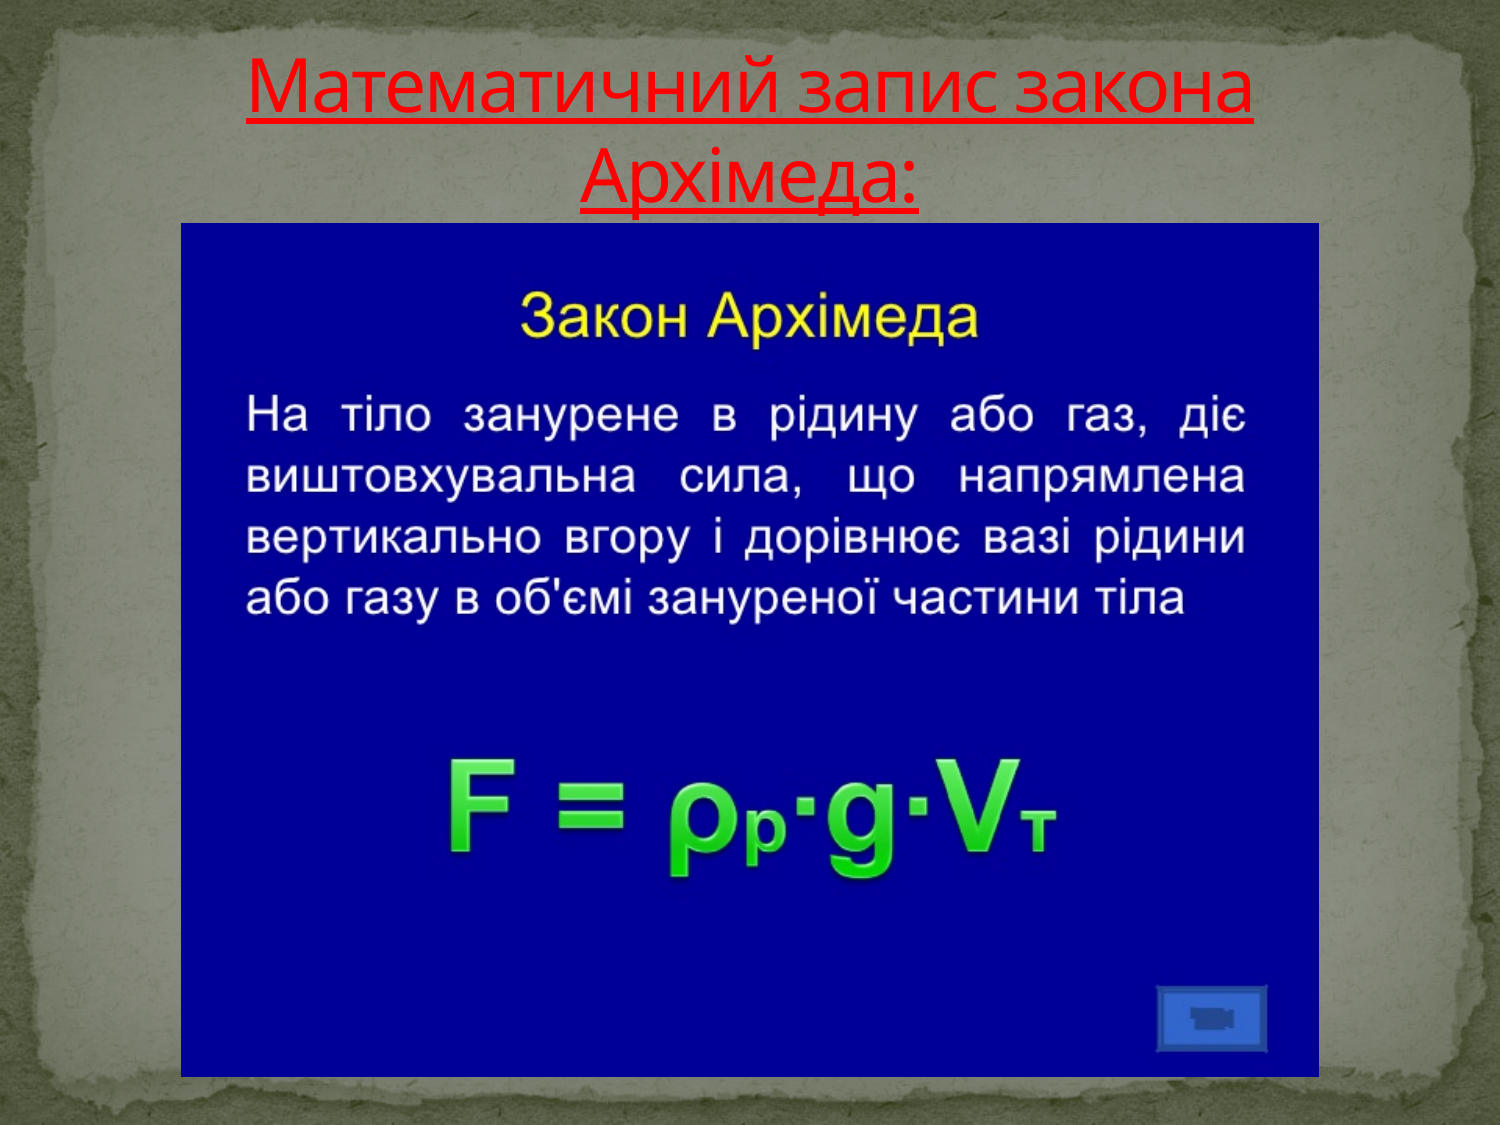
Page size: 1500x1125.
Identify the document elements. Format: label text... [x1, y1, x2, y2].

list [183, 226, 1317, 1073]
title Математичний запис закона Архімеда: [74, 24, 1425, 225]
